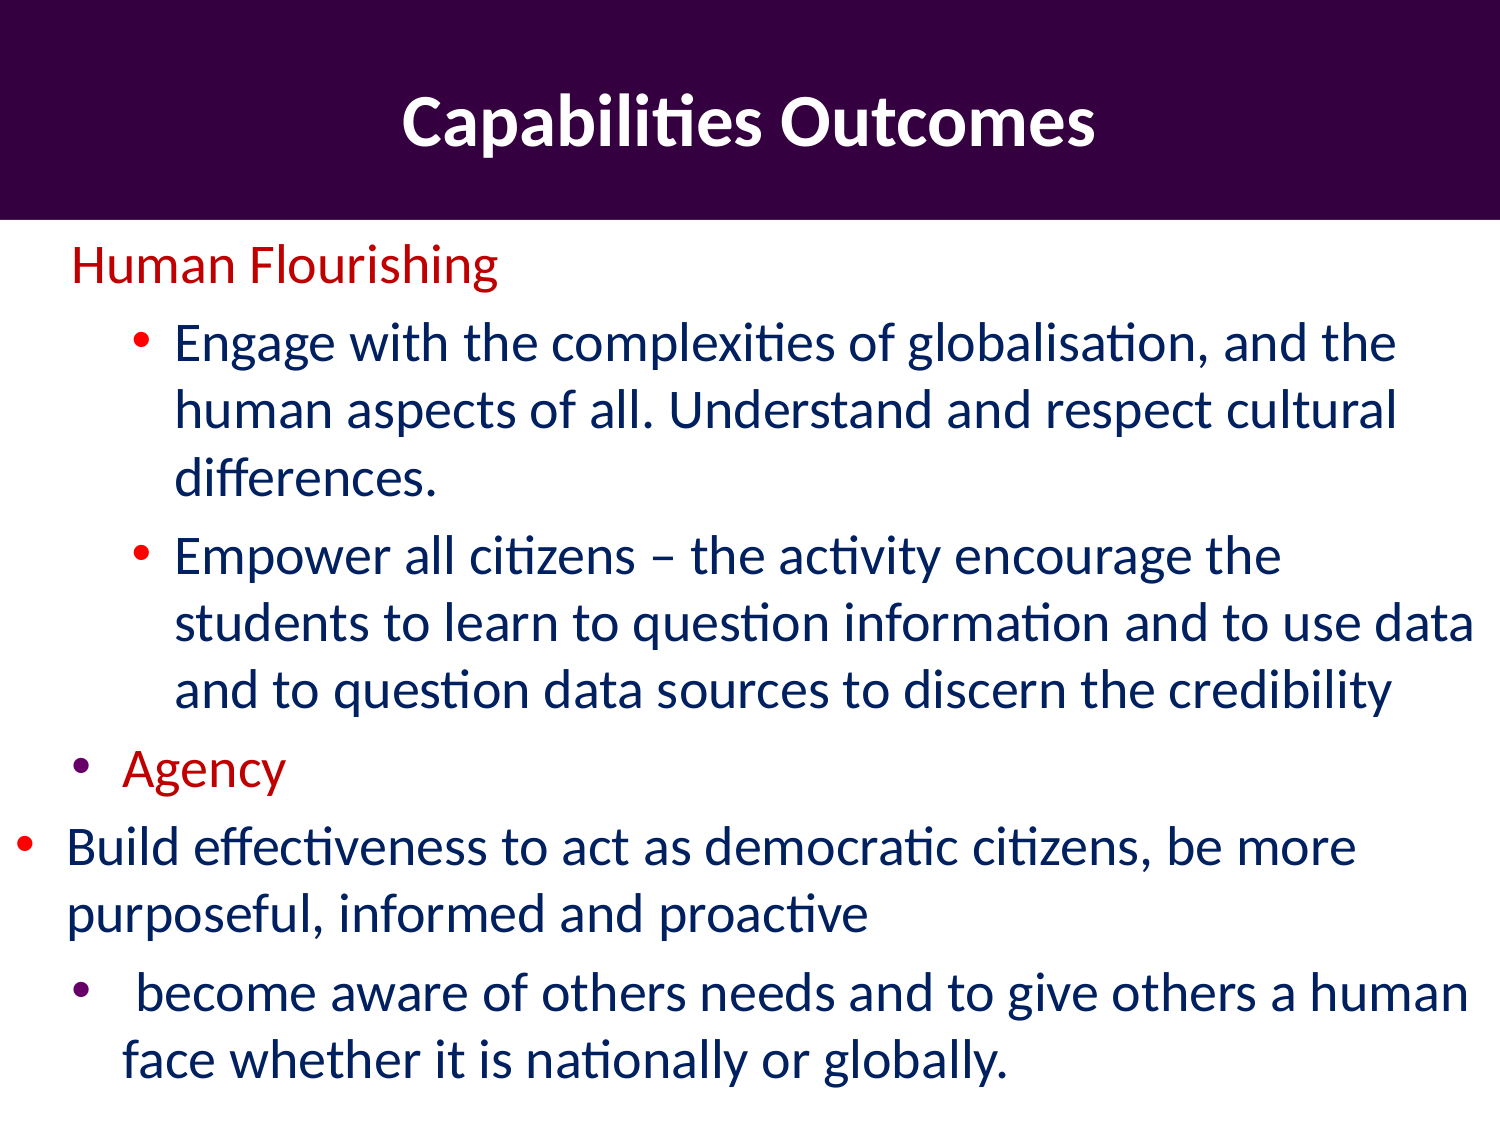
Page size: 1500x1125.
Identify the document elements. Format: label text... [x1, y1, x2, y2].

list Human Flourishing Engage with the complexities of globalisation, and the human aspects of all. Understand and respect cultural differences. Empower all citizens – the activity encourage the students to learn to question information and to use data and to question data sources to discern the credibility Agency Build effectiveness to act as democratic citizens, be more purposeful, informed and proactive become aware of others needs and to give others a human face whether it is nationally or globally. [0, 219, 1500, 1125]
title Capabilities Outcomes [0, 0, 1500, 219]
